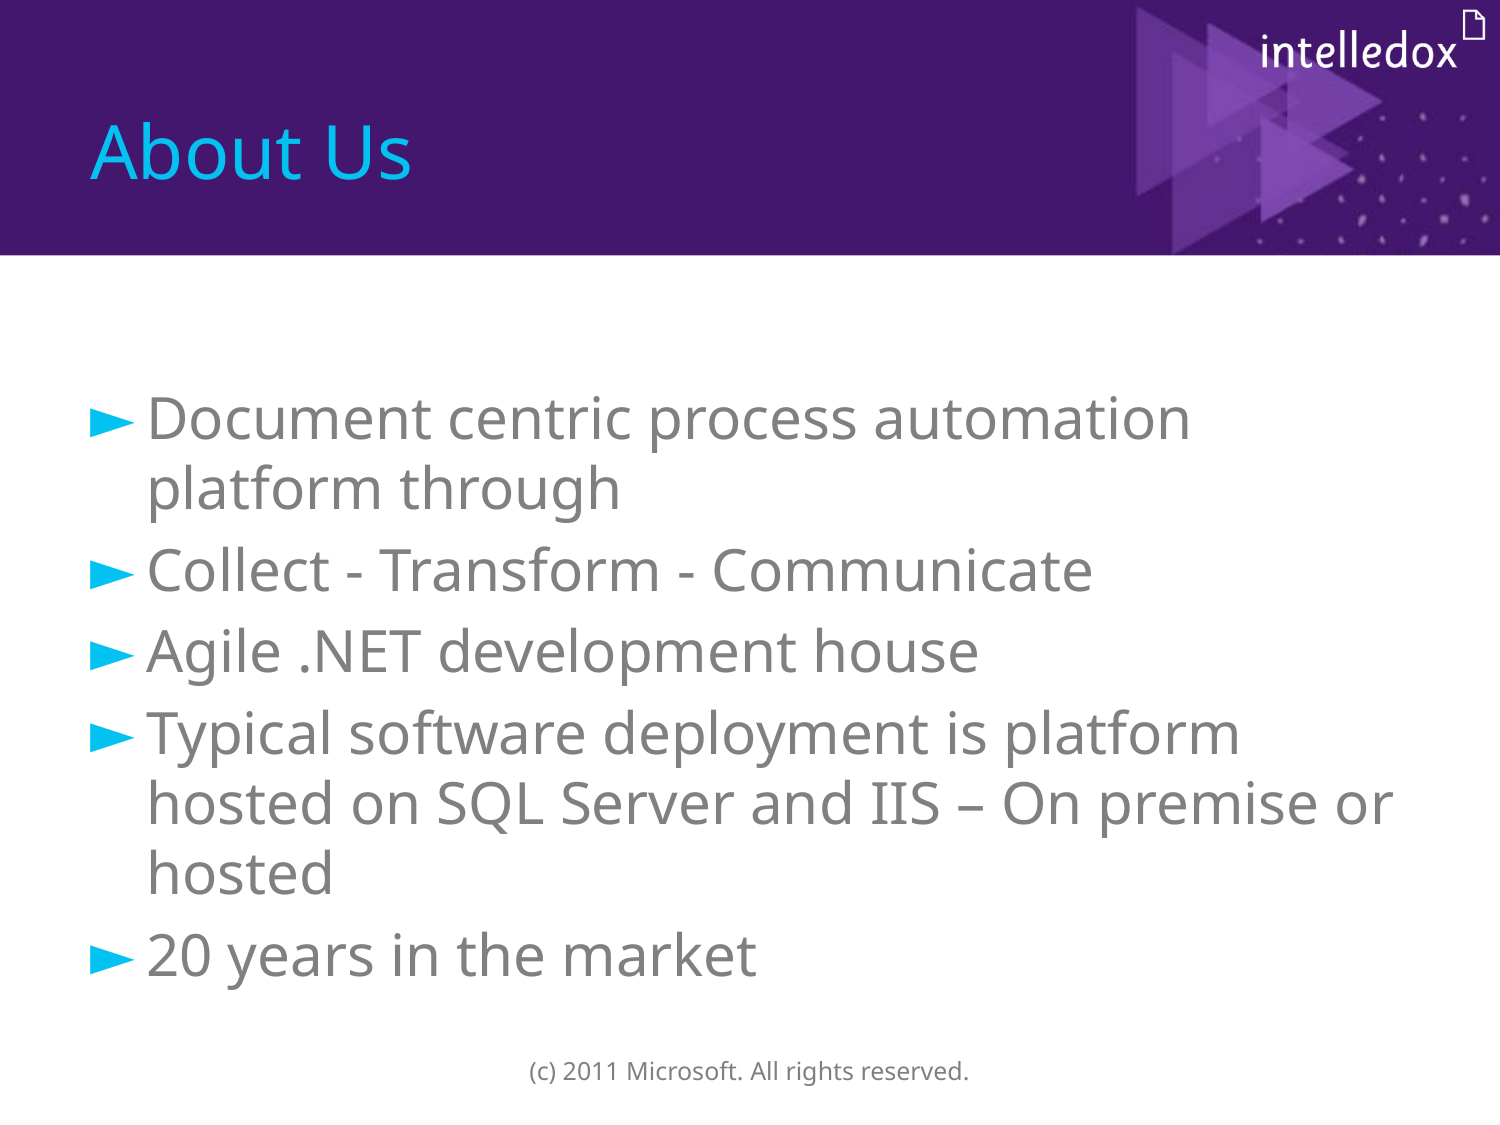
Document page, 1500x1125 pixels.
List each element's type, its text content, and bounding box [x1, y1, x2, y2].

list Document centric process automation platform through Collect - Transform - Communicate Agile .NET development house Typical software deployment is platform hosted on SQL Server and IIS – On premise or hosted 20 years in the market [75, 373, 1425, 1005]
title About Us [75, 56, 1425, 244]
picture [0, 0, 1500, 255]
footer (c) 2011 Microsoft. All rights reserved. [512, 1042, 988, 1103]
